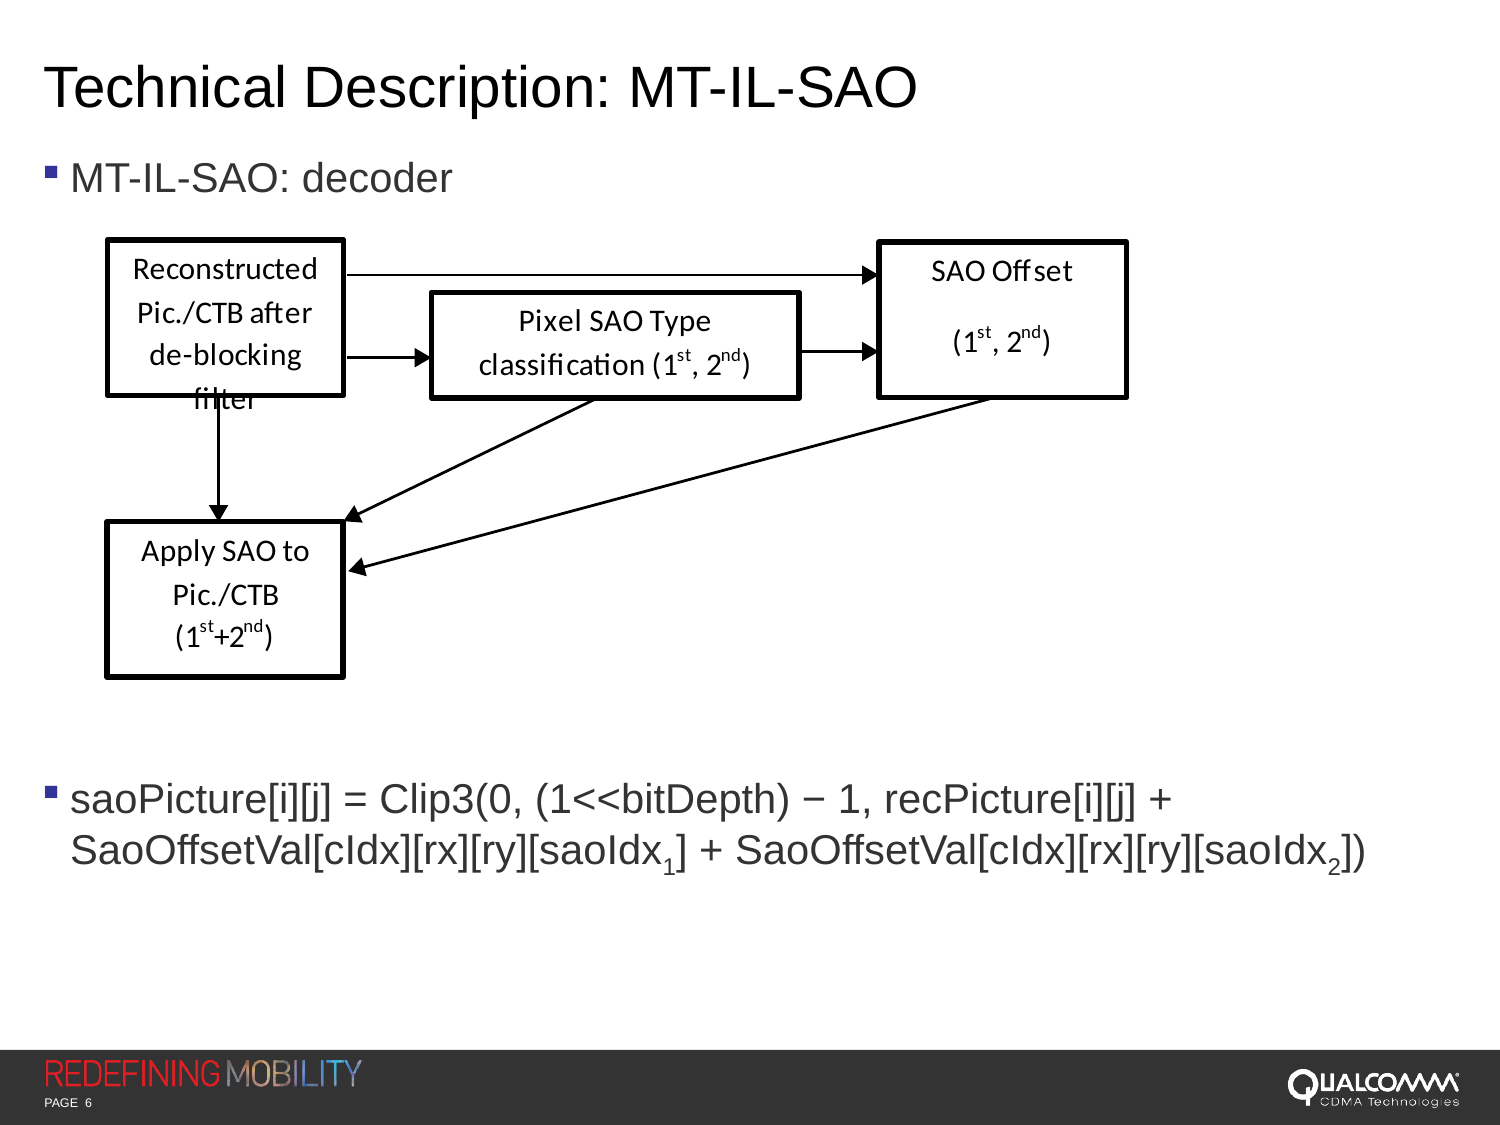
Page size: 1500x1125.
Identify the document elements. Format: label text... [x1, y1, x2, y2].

text_box MT-IL-SAO: decoder saoPicture[i][j] = Clip3(0, (1<<bitDepth) − 1, recPicture[i][j] + SaoOffsetVal[cIdx][rx][ry][saoIdx1] + SaoOffsetVal[cIdx][rx][ry][saoIdx2]) [26, 147, 1500, 1010]
title Technical Description: MT-IL-SAO [28, 44, 1462, 138]
picture [30, 1048, 372, 1099]
picture [1278, 1058, 1478, 1114]
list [99, 237, 1401, 735]
